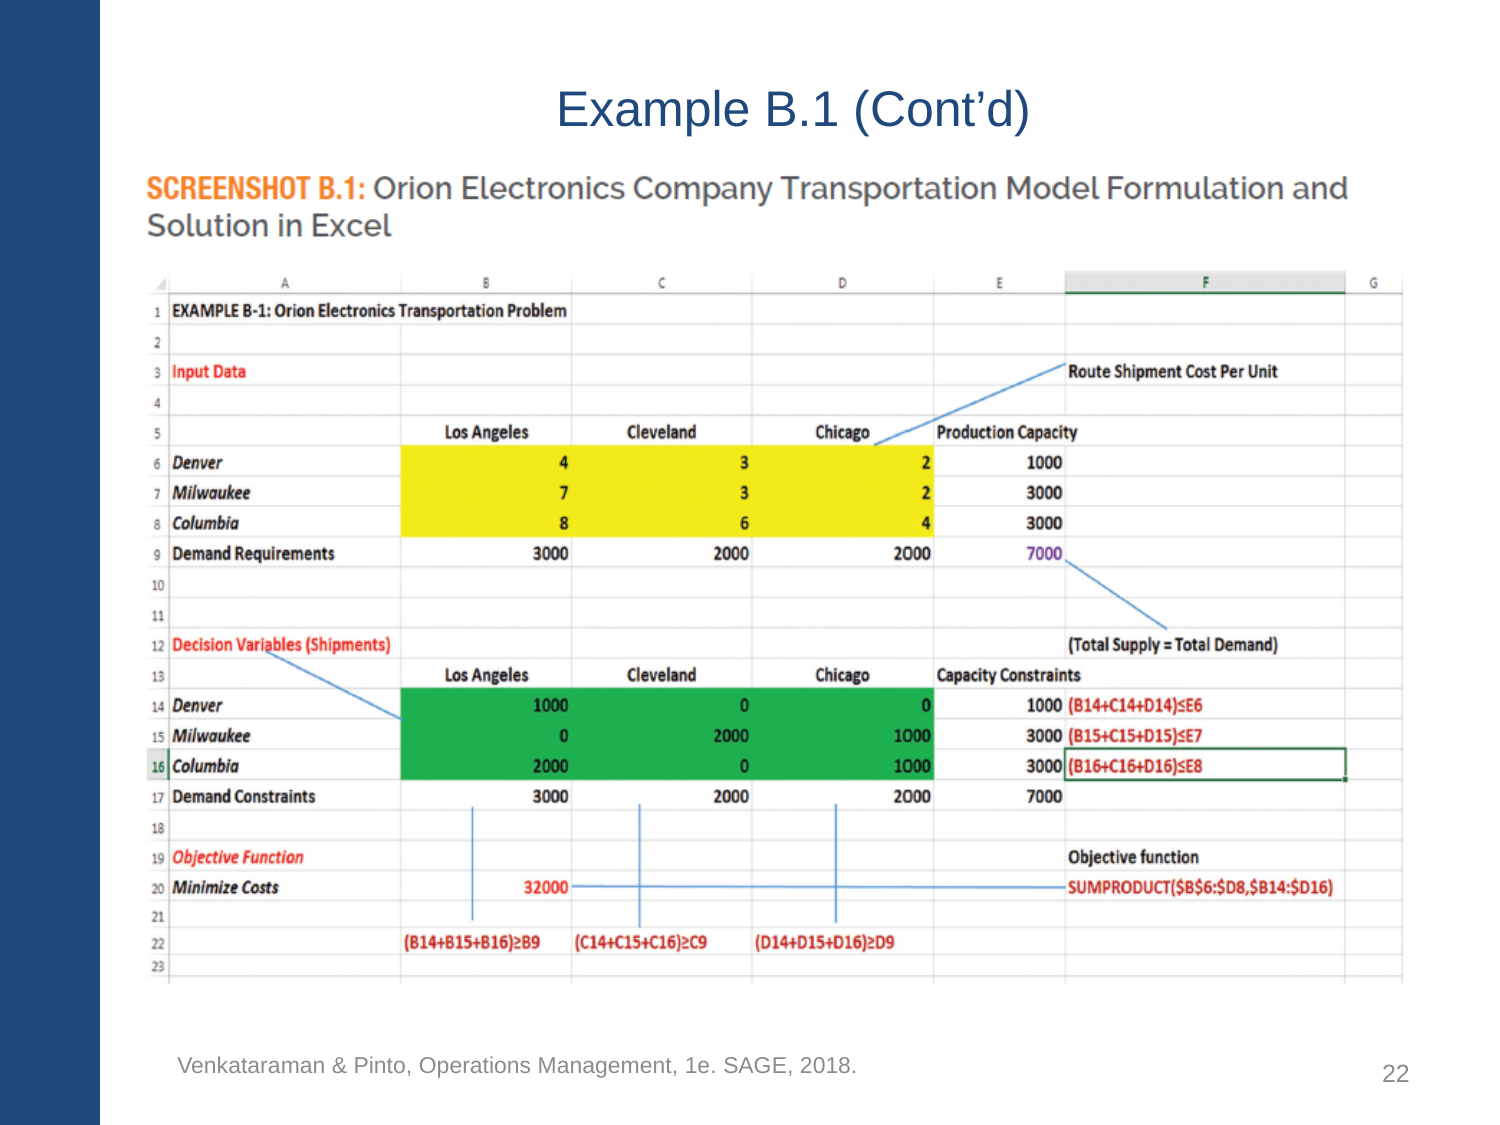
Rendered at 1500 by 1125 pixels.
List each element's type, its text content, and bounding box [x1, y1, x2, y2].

slide_number 22 [1350, 1042, 1425, 1103]
footer Venkataraman & Pinto, Operations Management, 1e. SAGE, 2018. [162, 1042, 1313, 1103]
picture [137, 162, 1455, 1017]
title Example B.1 (Cont’d) [162, 12, 1425, 160]
